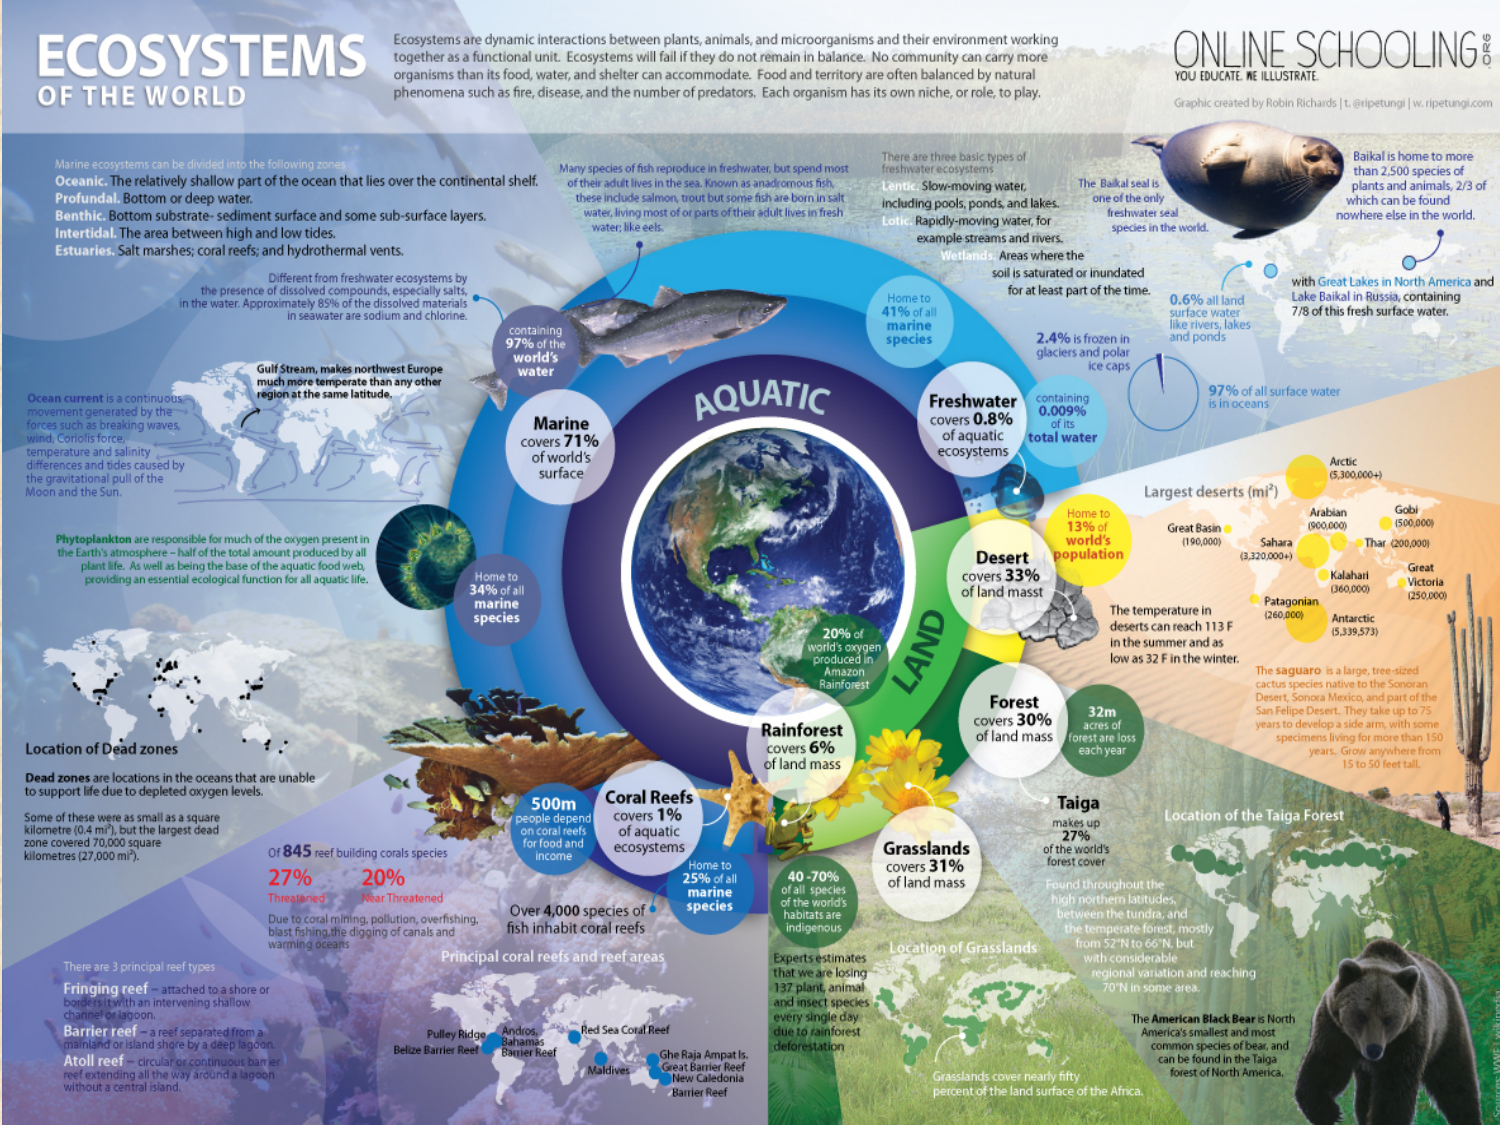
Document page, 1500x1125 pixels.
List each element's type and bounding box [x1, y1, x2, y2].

list [0, 0, 1500, 1125]
